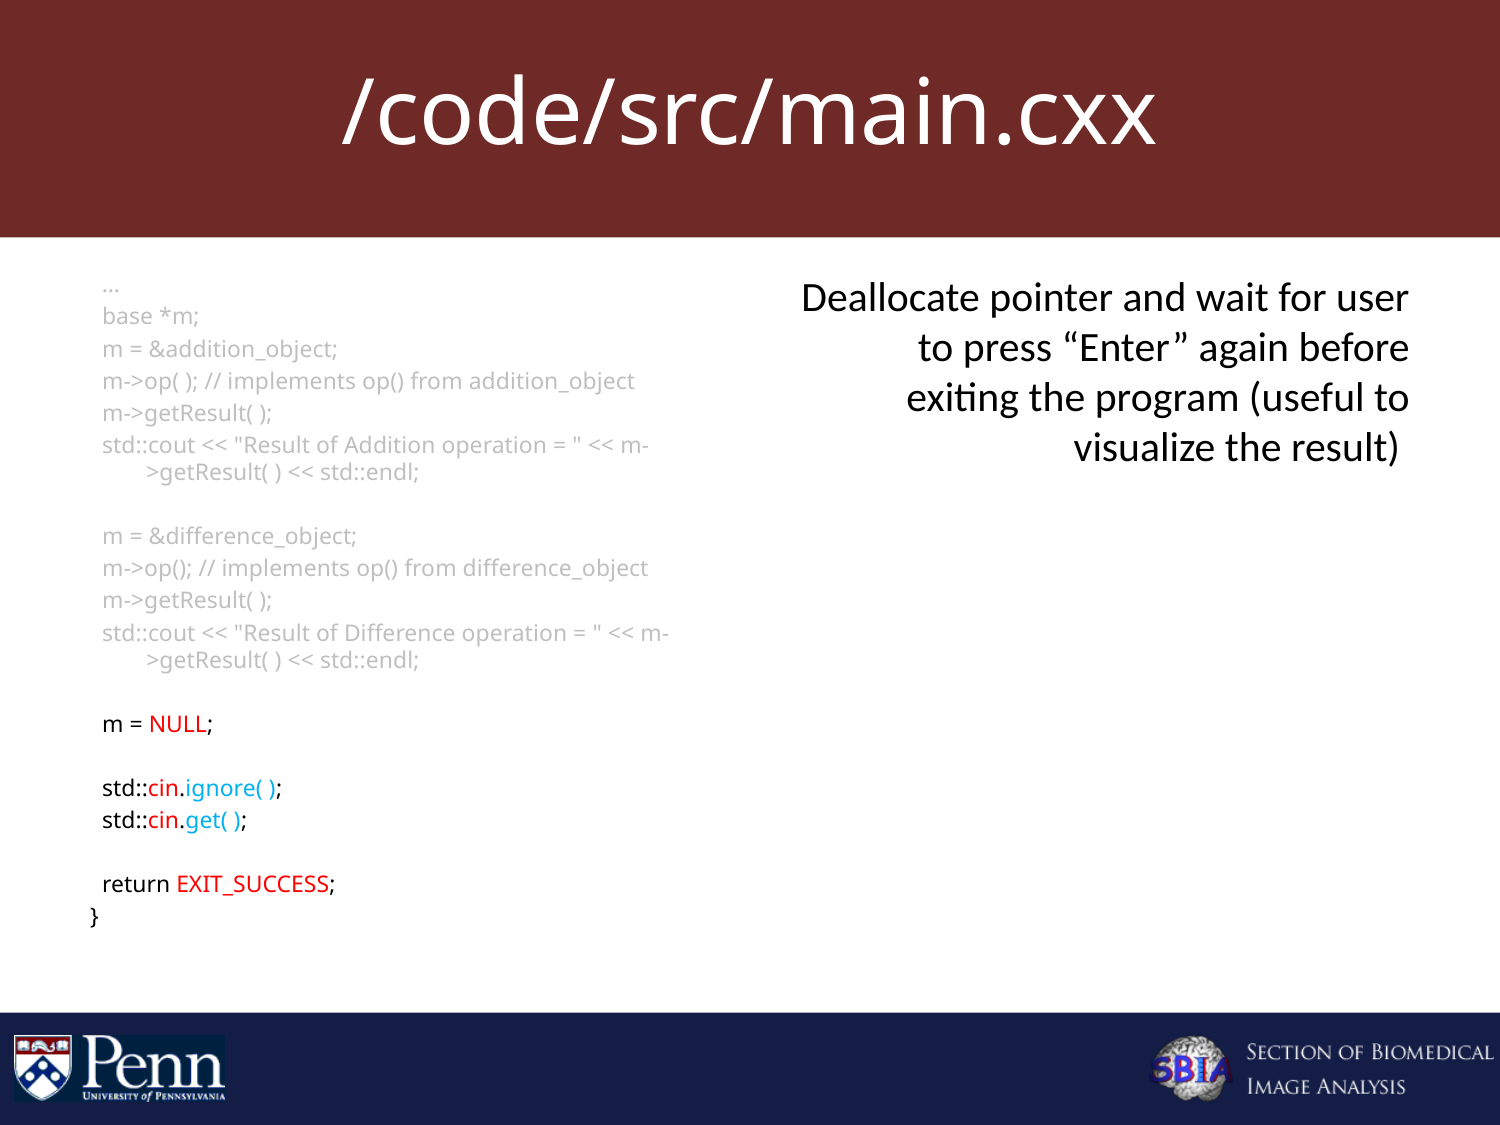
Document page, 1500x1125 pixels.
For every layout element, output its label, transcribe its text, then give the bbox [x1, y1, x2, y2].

title /code/src/main.cxx [75, 45, 1425, 238]
picture [1149, 1034, 1494, 1103]
text_box Deallocate pointer and wait for user to press “Enter” again before exiting the program (useful to visualize the result) [749, 262, 1425, 1013]
list … base *m; m = &addition_object; m->op( ); // implements op() from addition_object m->getResult( ); std::cout << "Result of Addition operation = " << m->getResult( ) << std::endl; m = &difference_object; m->op(); // implements op() from difference_object m->getResult( ); std::cout << "Result of Difference operation = " << m->getResult( ) << std::endl; m = NULL; std::cin.ignore( ); std::cin.get( ); return EXIT_SUCCESS; } [75, 262, 749, 1013]
picture [14, 1035, 225, 1102]
